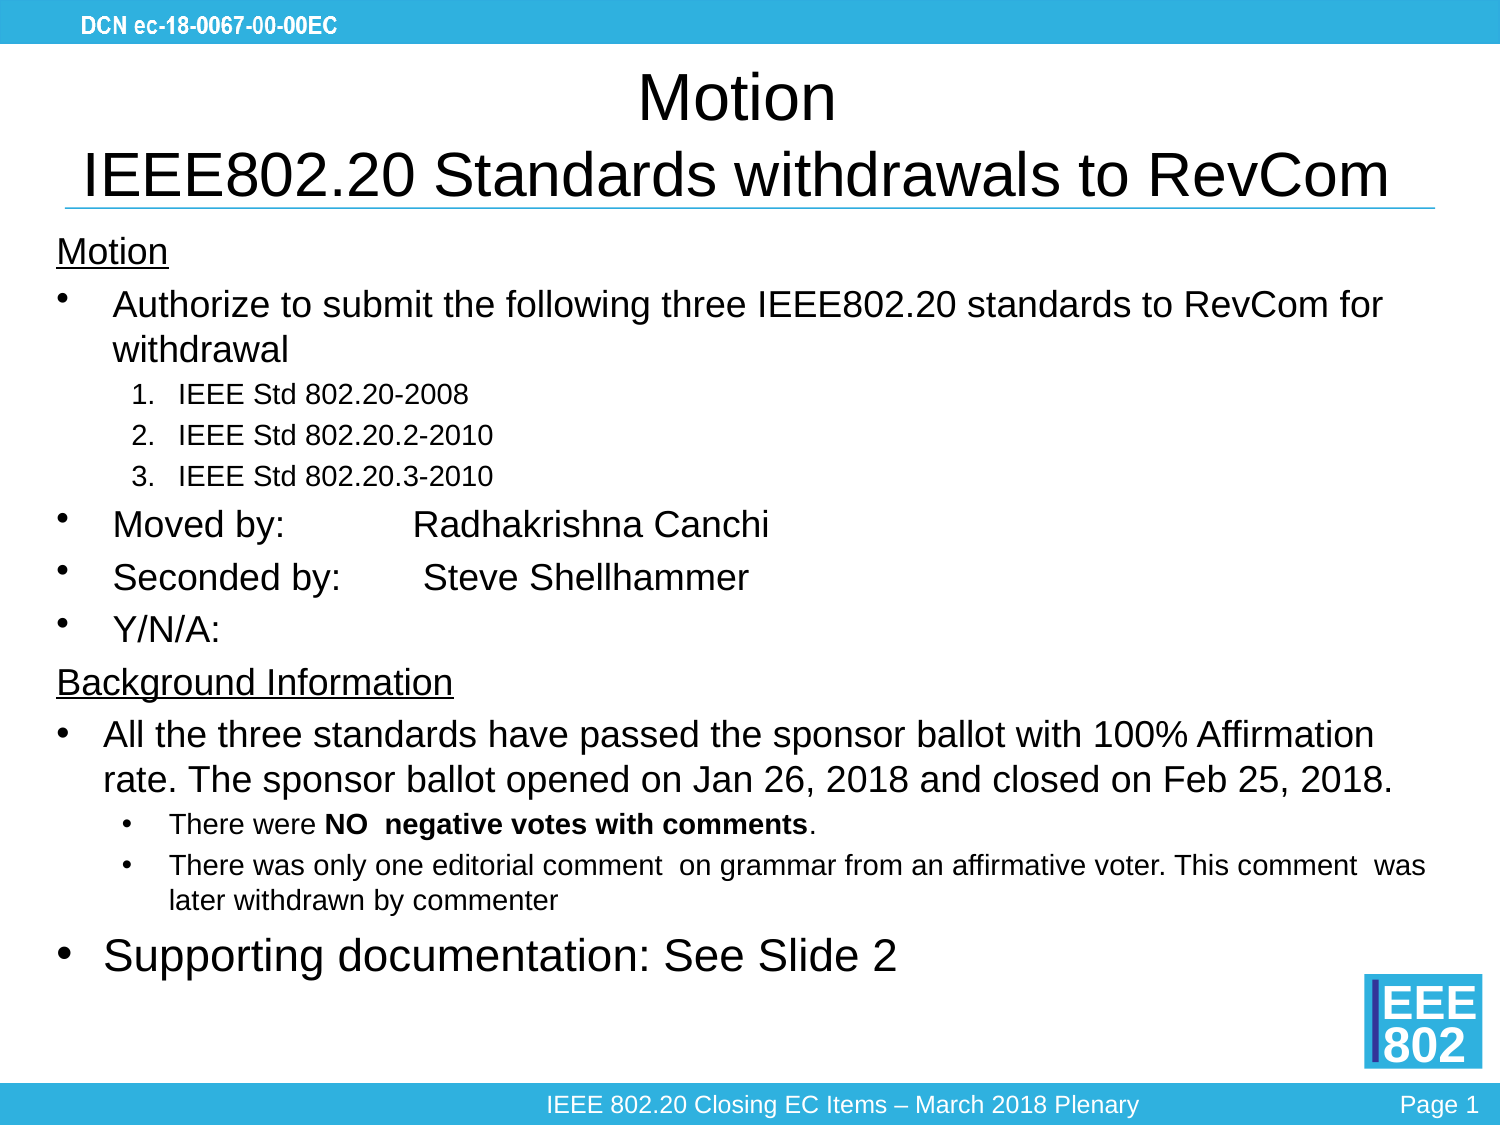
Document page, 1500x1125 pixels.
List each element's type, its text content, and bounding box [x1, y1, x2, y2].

picture [2, 2, 415, 56]
list Motion Authorize to submit the following three IEEE802.20 standards to RevCom for withdrawal IEEE Std 802.20-2008 IEEE Std 802.20.2-2010 IEEE Std 802.20.3-2010 Moved by: Radhakrishna Canchi Seconded by: Steve Shellhammer Y/N/A: Background Information All the three standards have passed the sponsor ballot with 100% Affirmation rate. The sponsor ballot opened on Jan 26, 2018 and closed on Feb 25, 2018. There were NO negative votes with comments. There was only one editorial comment on grammar from an affirmative voter. This comment was later withdrawn by commenter Supporting documentation: See Slide 2 [41, 220, 1450, 1063]
title Motion IEEE802.20 Standards withdrawals to RevCom [37, 66, 1438, 197]
